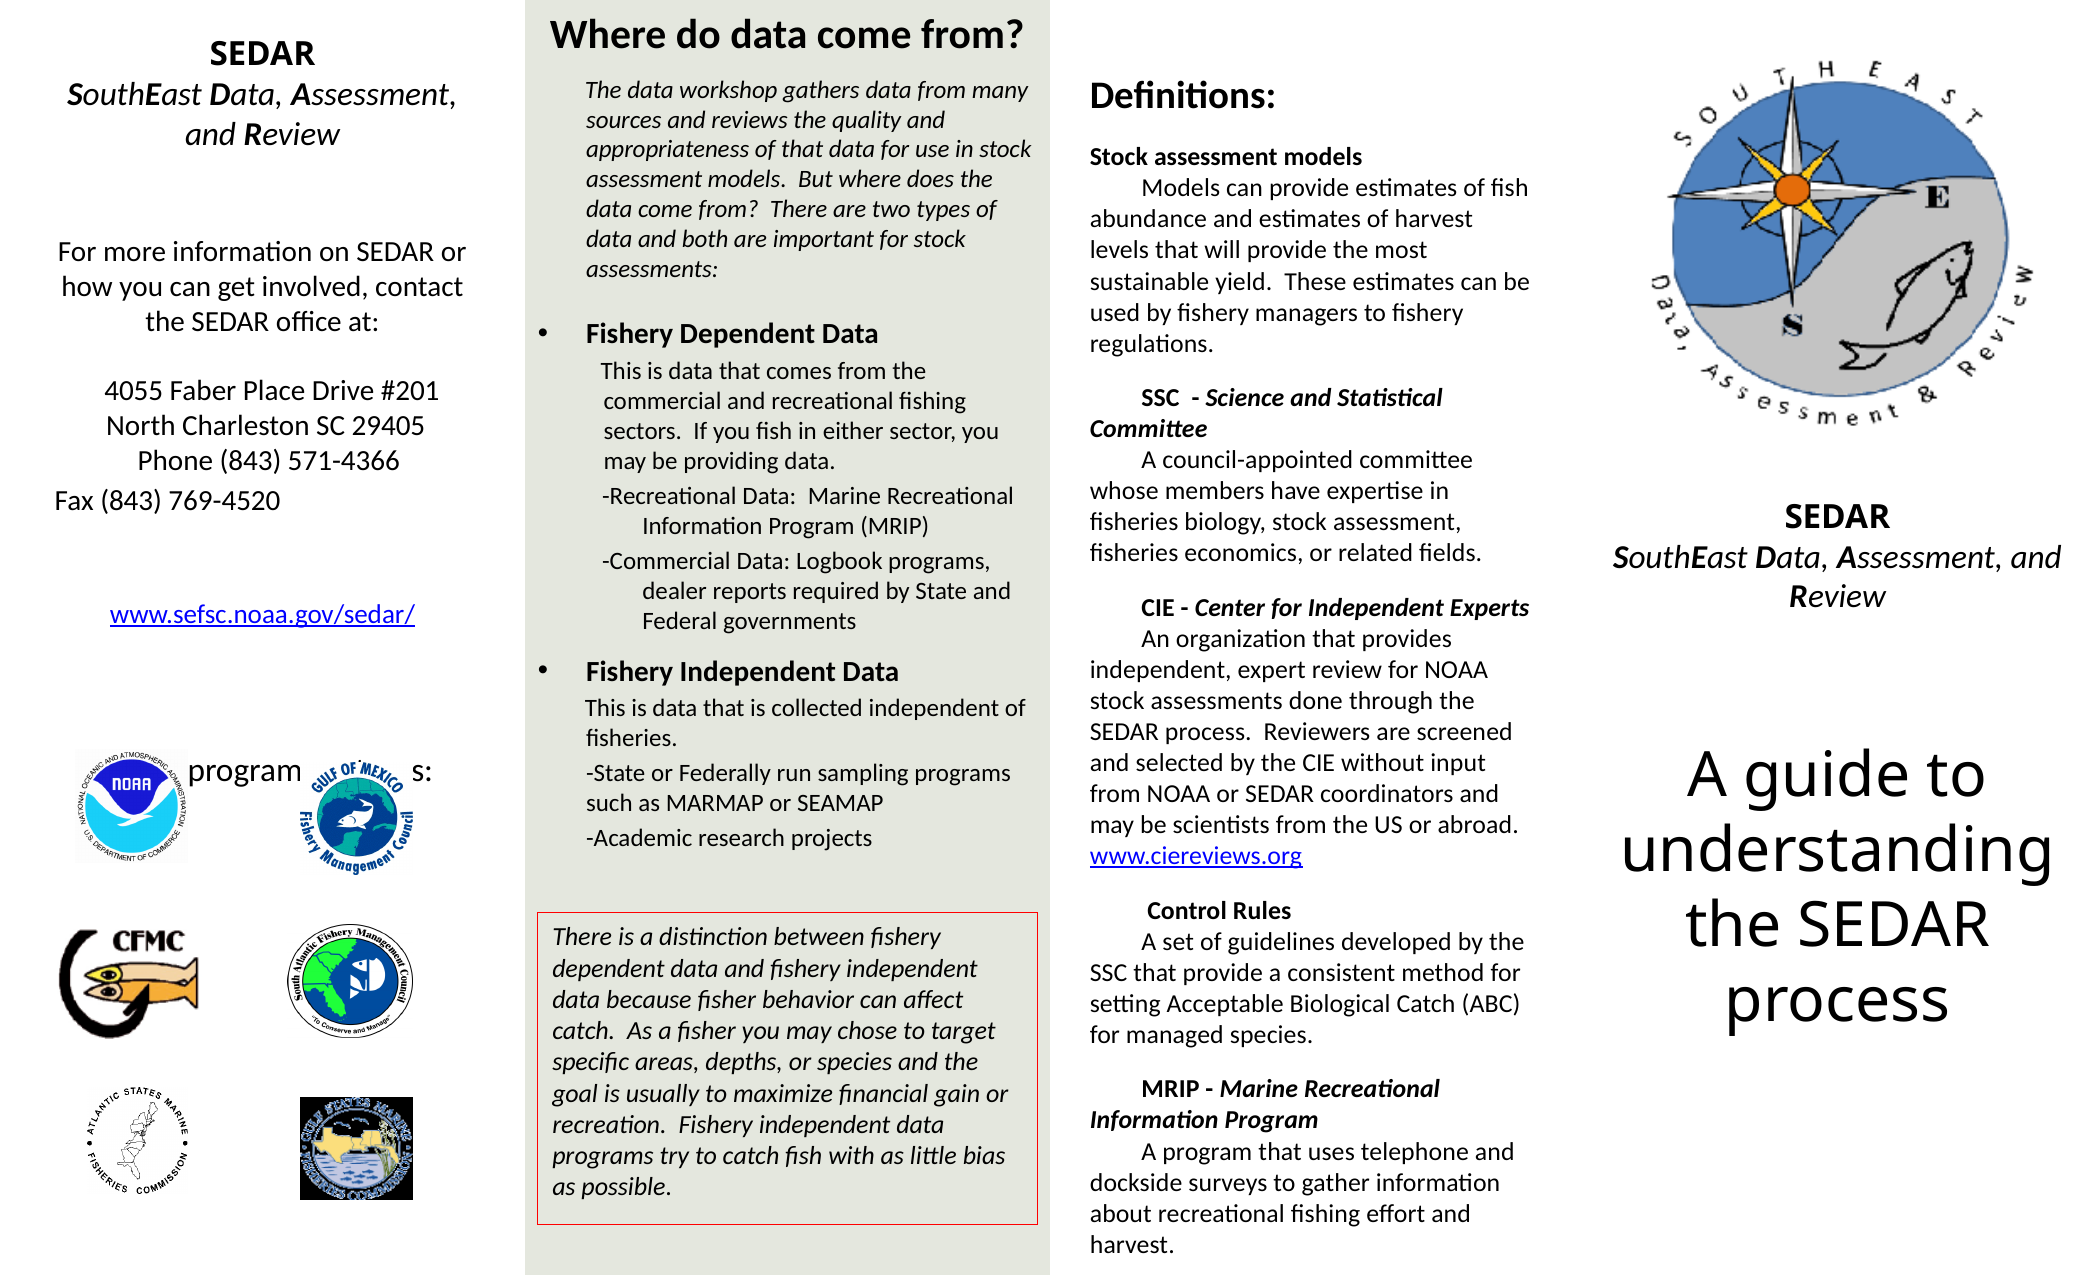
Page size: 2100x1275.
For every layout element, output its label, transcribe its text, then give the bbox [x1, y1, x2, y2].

picture [57, 924, 202, 1039]
picture [299, 762, 413, 876]
list Where do data come from? The data workshop gathers data from many sources and reviews the quality and appropriateness of that data for use in stock assessment models. But where does the data come from? There are two types of data and both are important for stock assessments: Fishery Dependent Data This is data that comes from the commercial and recreational fishing sectors. If you fish in either sector, you may be providing data. -Recreational Data: Marine Recreational Information Program (MRIP) -Commercial Data: Logbook programs, dealer reports required by State and Federal governments Fishery Independent Data This is data that is collected independent of fisheries. -State or Federally run sampling programs such as MARMAP or SEAMAP -Academic research projects [525, 0, 1050, 1275]
picture [287, 924, 413, 1038]
picture [299, 1097, 413, 1201]
picture [87, 1087, 188, 1195]
picture [1612, 0, 2077, 463]
text_box SEDAR SouthEast Data, Assessment, and Review A guide to understanding the SEDAR process [1587, 487, 2088, 1275]
text_box There is a distinction between fishery dependent data and fishery independent data because fisher behavior can affect catch. As a fisher you may chose to target specific areas, depths, or species and the goal is usually to maximize financial gain or recreation. Fishery independent data programs try to catch fish with as little bias as possible. [537, 912, 1038, 1225]
text_box SEDAR SouthEast Data, Assessment, and Review For more information on SEDAR or how you can get involved, contact the SEDAR office at: 4055 Faber Place Drive #201 North Charleston SC 29405 Phone (843) 571-4366 Fax (843) 769-4520 www.sefsc.noaa.gov/sedar/ SEDAR program partners: [24, 24, 500, 796]
picture [74, 749, 188, 863]
text_box Definitions: Stock assessment models Models can provide estimates of fish abundance and estimates of harvest levels that will provide the most sustainable yield. These estimates can be used by fishery managers to fishery regulations. SSC - Science and Statistical Committee A council-appointed committee whose members have expertise in fisheries biology, stock assessment, fisheries economics, or related fields. CIE - Center for Independent Experts An organization that provides independent, expert review for NOAA stock assessments done through the SEDAR process. Reviewers are screened and selected by the CIE without input from NOAA or SEDAR coordinators and may be scientists from the US or abroad. www.ciereviews.org Control Rules A set of guidelines developed by the SSC that provide a consistent method for setting Acceptable Biological Catch (ABC) for managed species. MRIP - Marine Recreational Information Program A program that uses telephone and dockside surveys to gather information about recreational fishing effort and harvest. [1074, 62, 1550, 1275]
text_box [56, 924, 201, 1038]
